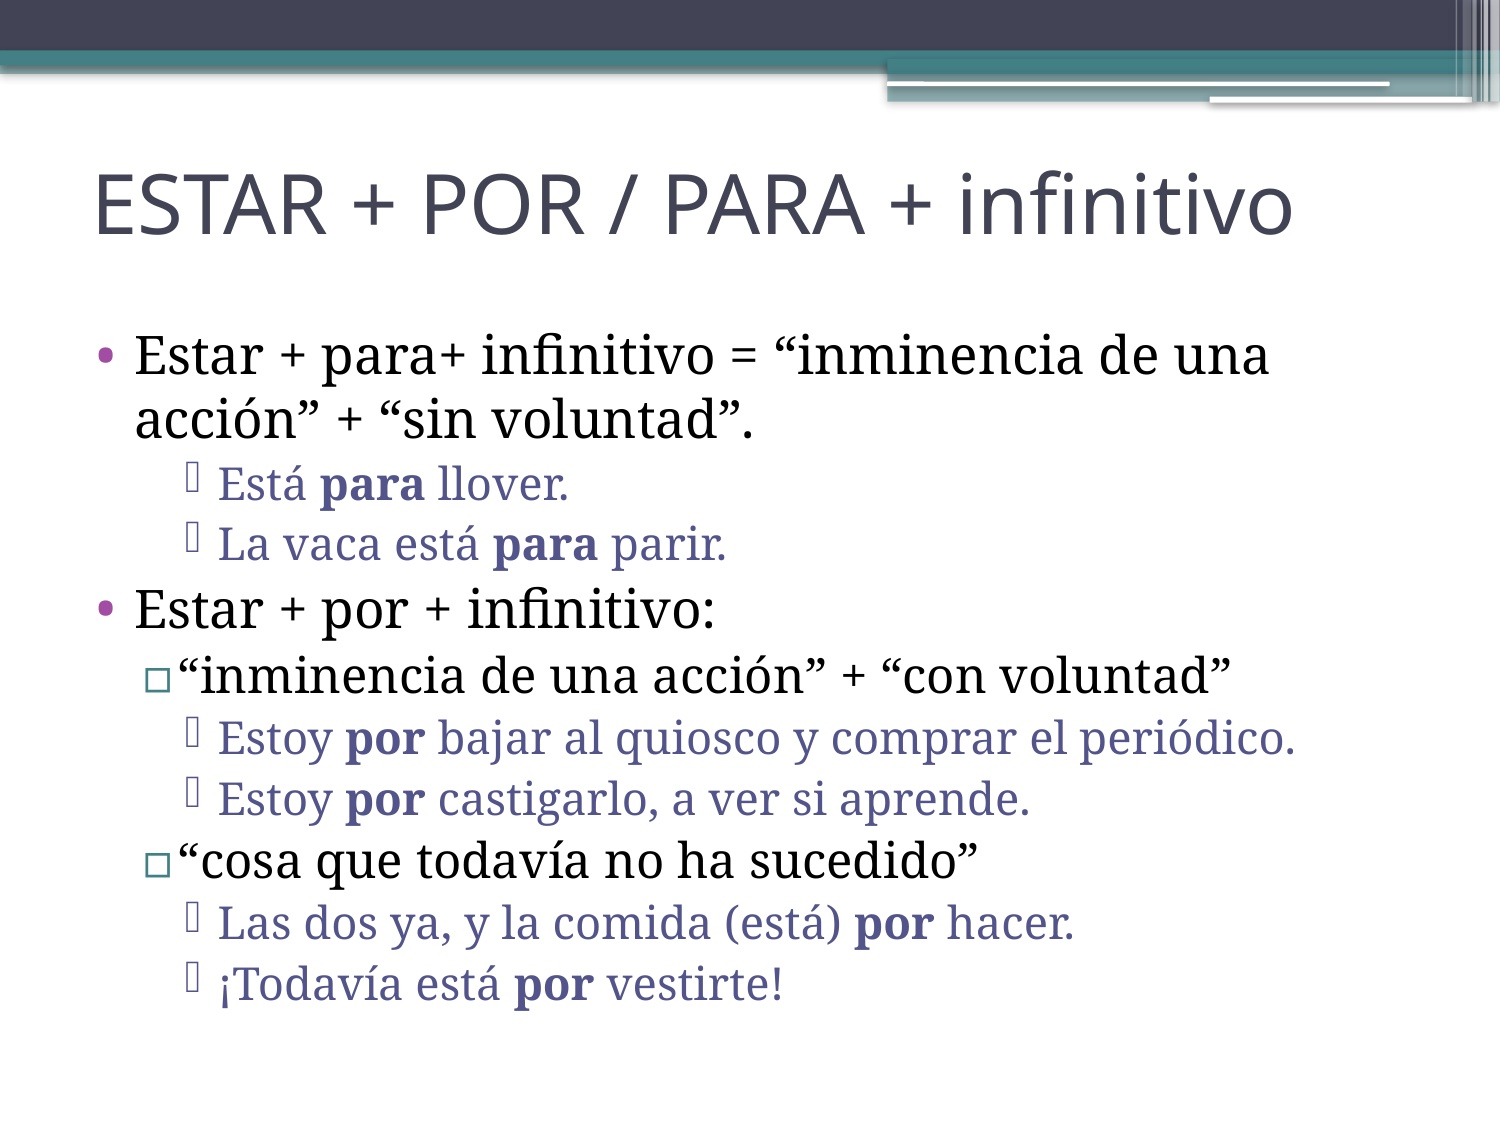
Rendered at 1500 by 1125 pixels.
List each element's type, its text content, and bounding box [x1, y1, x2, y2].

list Estar + para+ infinitivo = “inminencia de una acción” + “sin voluntad”. Está para llover. La vaca está para parir. Estar + por + infinitivo: “inminencia de una acción” + “con voluntad” Estoy por bajar al quiosco y comprar el periódico. Estoy por castigarlo, a ver si aprende. “cosa que todavía no ha sucedido” Las dos ya, y la comida (está) por hacer. ¡Todavía está por vestirte! [64, 314, 1415, 1024]
title ESTAR + POR / PARA + infinitivo [76, 113, 1427, 289]
